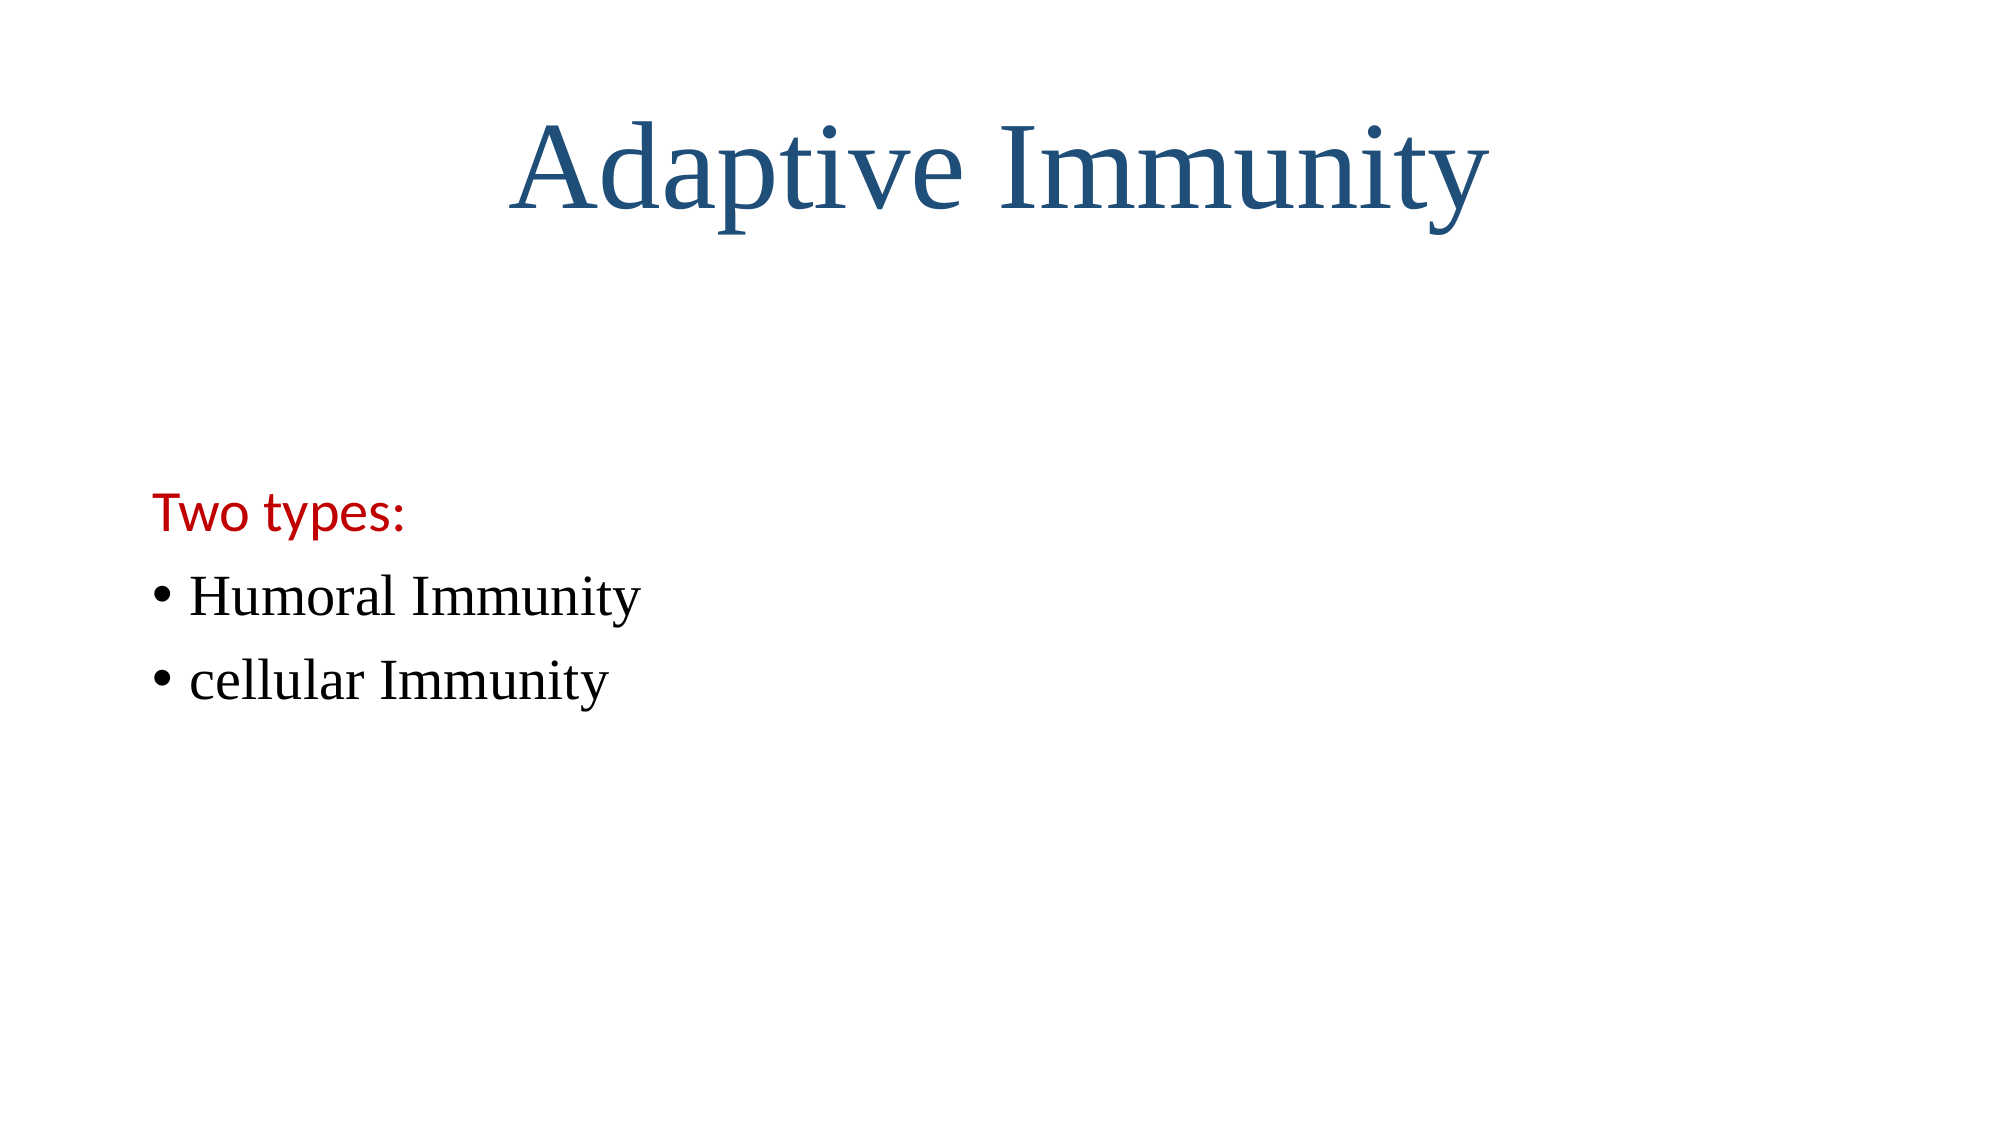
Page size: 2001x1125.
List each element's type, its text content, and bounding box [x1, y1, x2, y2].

title Adaptive Immunity [137, 59, 1863, 278]
list Two types: Humoral Immunity cellular Immunity [137, 299, 1863, 1014]
